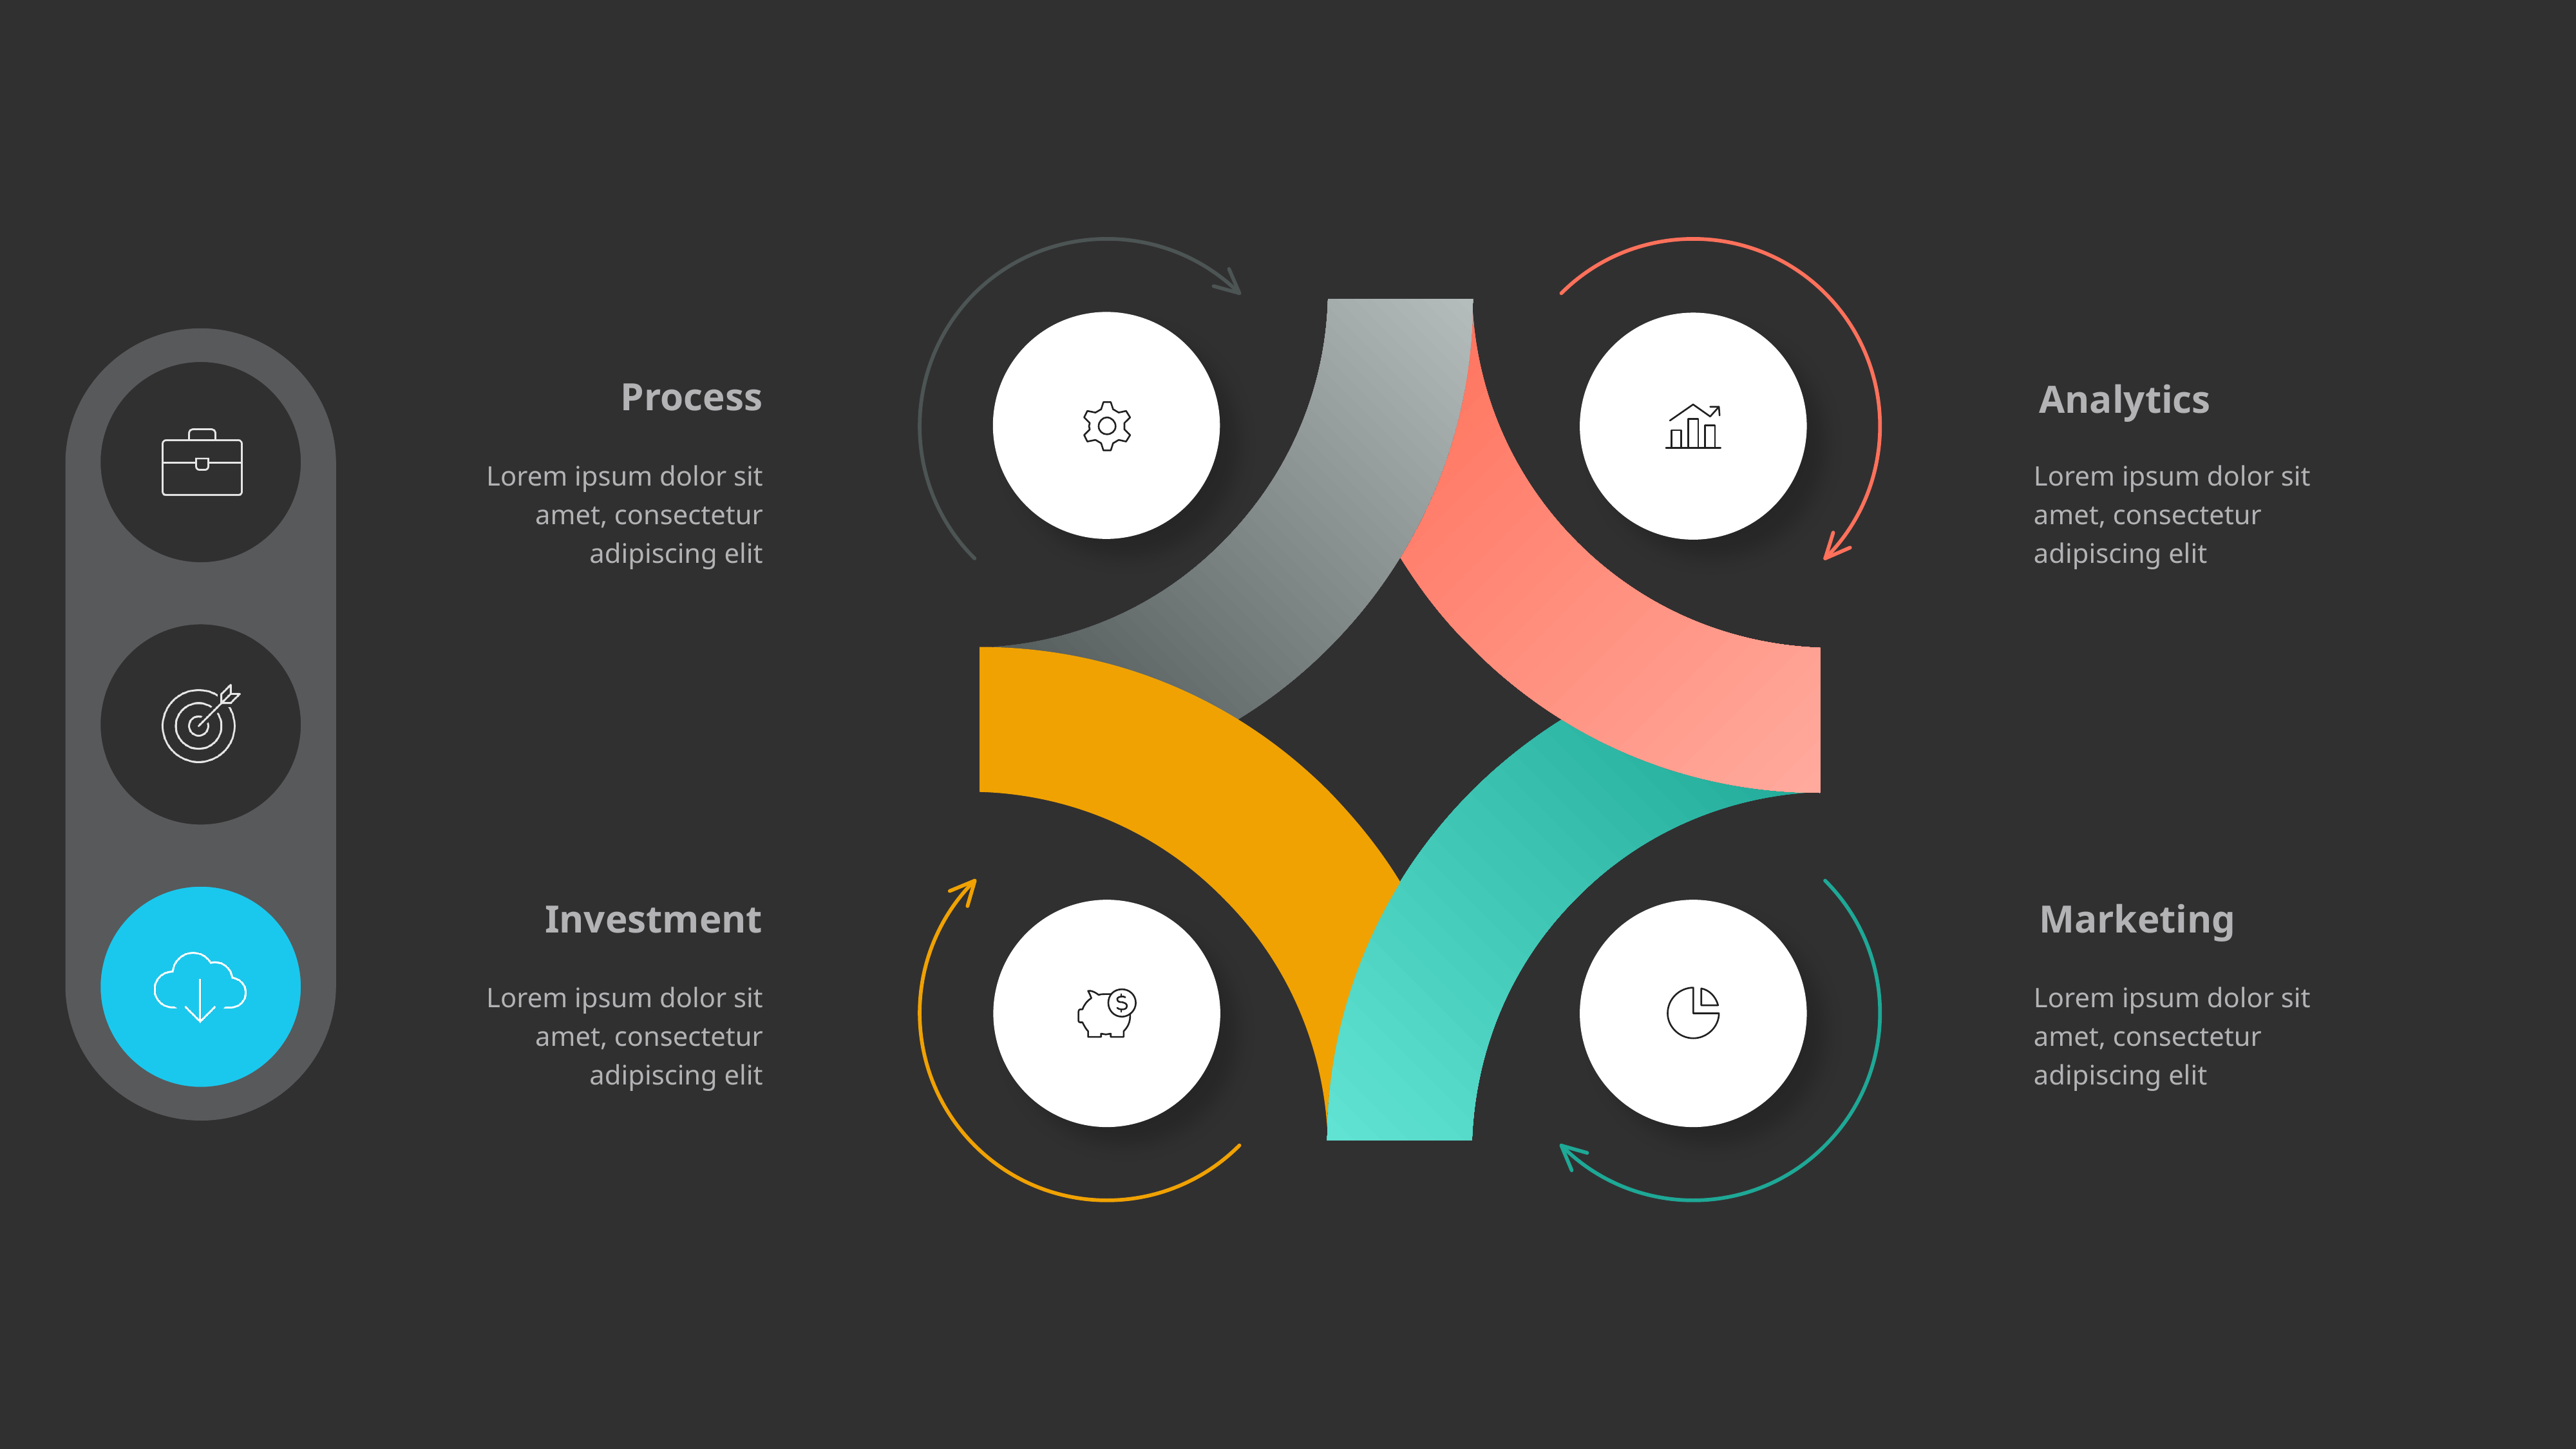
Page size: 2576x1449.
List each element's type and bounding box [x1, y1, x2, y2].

text_box [1560, 220, 1899, 559]
text_box [2014, 370, 2393, 634]
picture [151, 938, 249, 1036]
picture [151, 676, 249, 773]
text_box [2014, 891, 2393, 1155]
text_box [901, 880, 1240, 1219]
text_box [979, 298, 1821, 1141]
text_box [1240, 294, 1245, 298]
text_box [102, 888, 299, 1086]
text_box [422, 368, 783, 634]
picture [151, 415, 249, 513]
text_box [901, 220, 1240, 559]
text_box [1560, 880, 1899, 1219]
text_box [976, 559, 979, 565]
text_box [64, 327, 337, 1122]
text_box [422, 891, 783, 1155]
